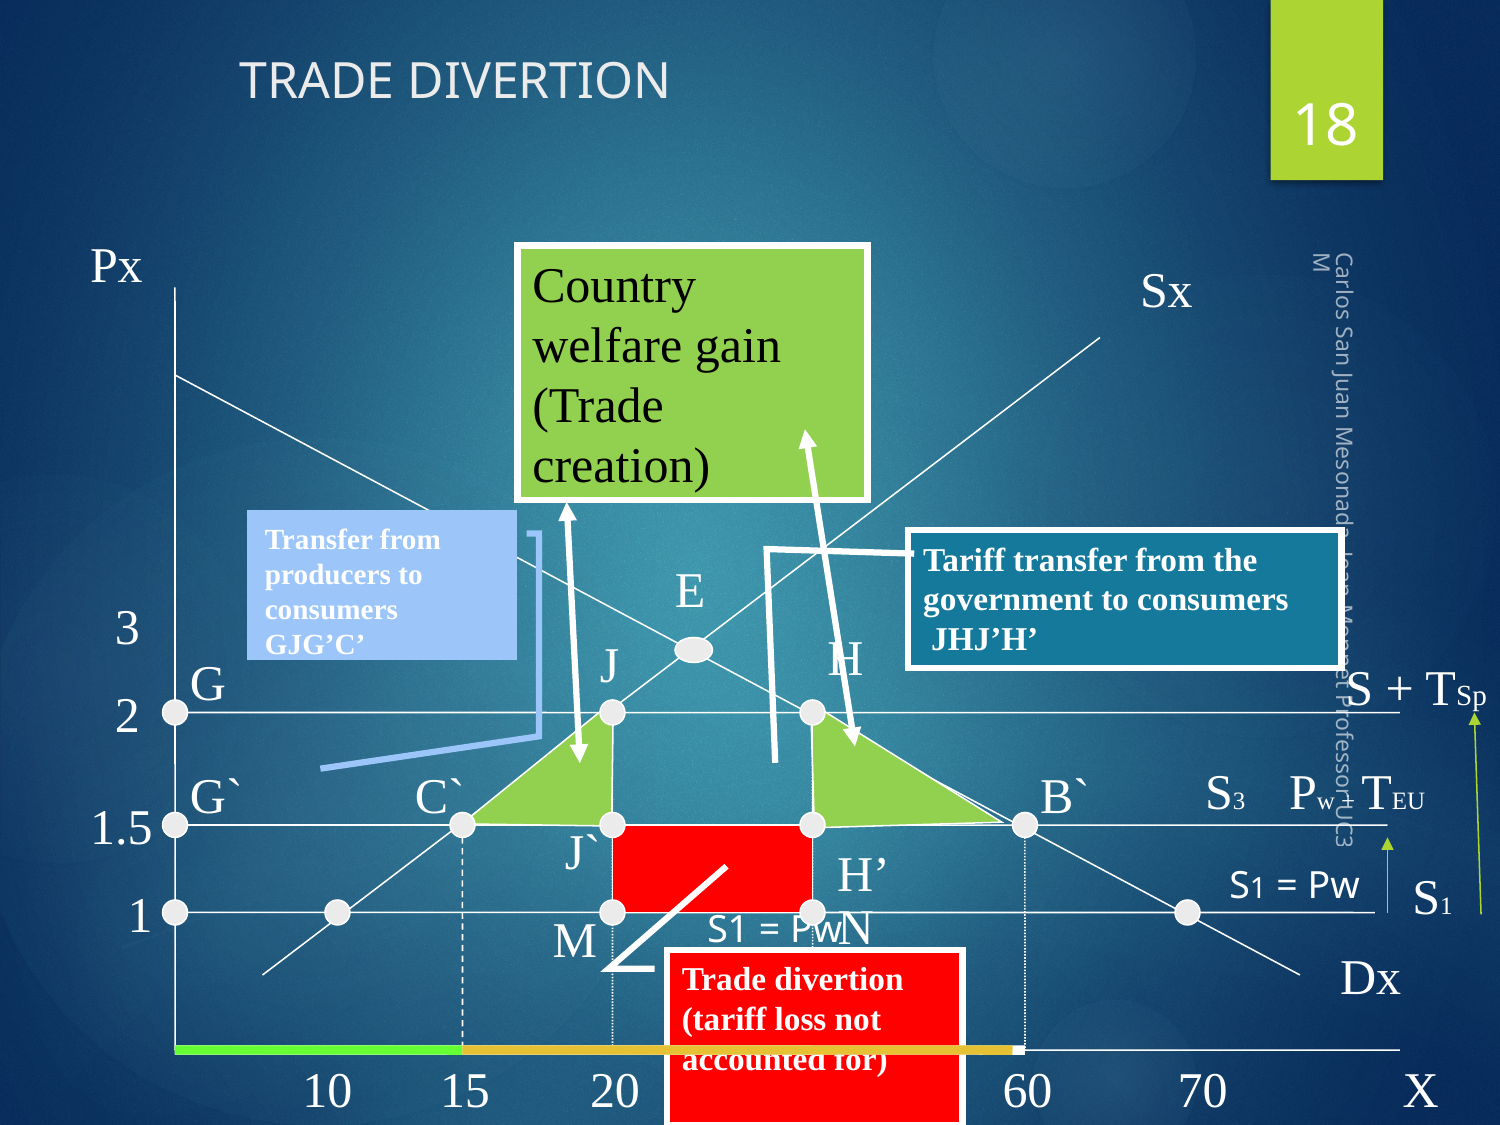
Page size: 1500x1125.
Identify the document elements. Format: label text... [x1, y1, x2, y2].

text_box S1 = Pw [1248, 853, 1375, 914]
footer Carlos San Juan Mesonada. Jean Monnet Professor UC3M [1320, 237, 1358, 871]
text_box S3 Pw + TEU [1248, 751, 1320, 827]
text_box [174, 549, 511, 635]
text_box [517, 245, 868, 764]
text_box Transfer from producers to consumers GJG’C’ [250, 512, 511, 548]
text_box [162, 637, 1201, 926]
slide_number 18 [1273, 48, 1378, 175]
text_box Dx [1325, 937, 1417, 1013]
text_box X [1387, 1049, 1454, 1125]
text_box S3 Pw + TEU [1358, 751, 1456, 827]
text_box Px [75, 224, 158, 300]
text_box S1 [1397, 856, 1468, 932]
text_box S + TSp [1358, 648, 1500, 723]
text_box Tariff transfer from the government to consumers JHJ’H’ [908, 530, 1320, 668]
title TRADE DIVERTION [224, 40, 1500, 126]
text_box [174, 935, 1106, 981]
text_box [74, 587, 1243, 1125]
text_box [873, 549, 1106, 635]
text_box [1474, 712, 1482, 915]
text_box Sx [1125, 249, 1208, 325]
